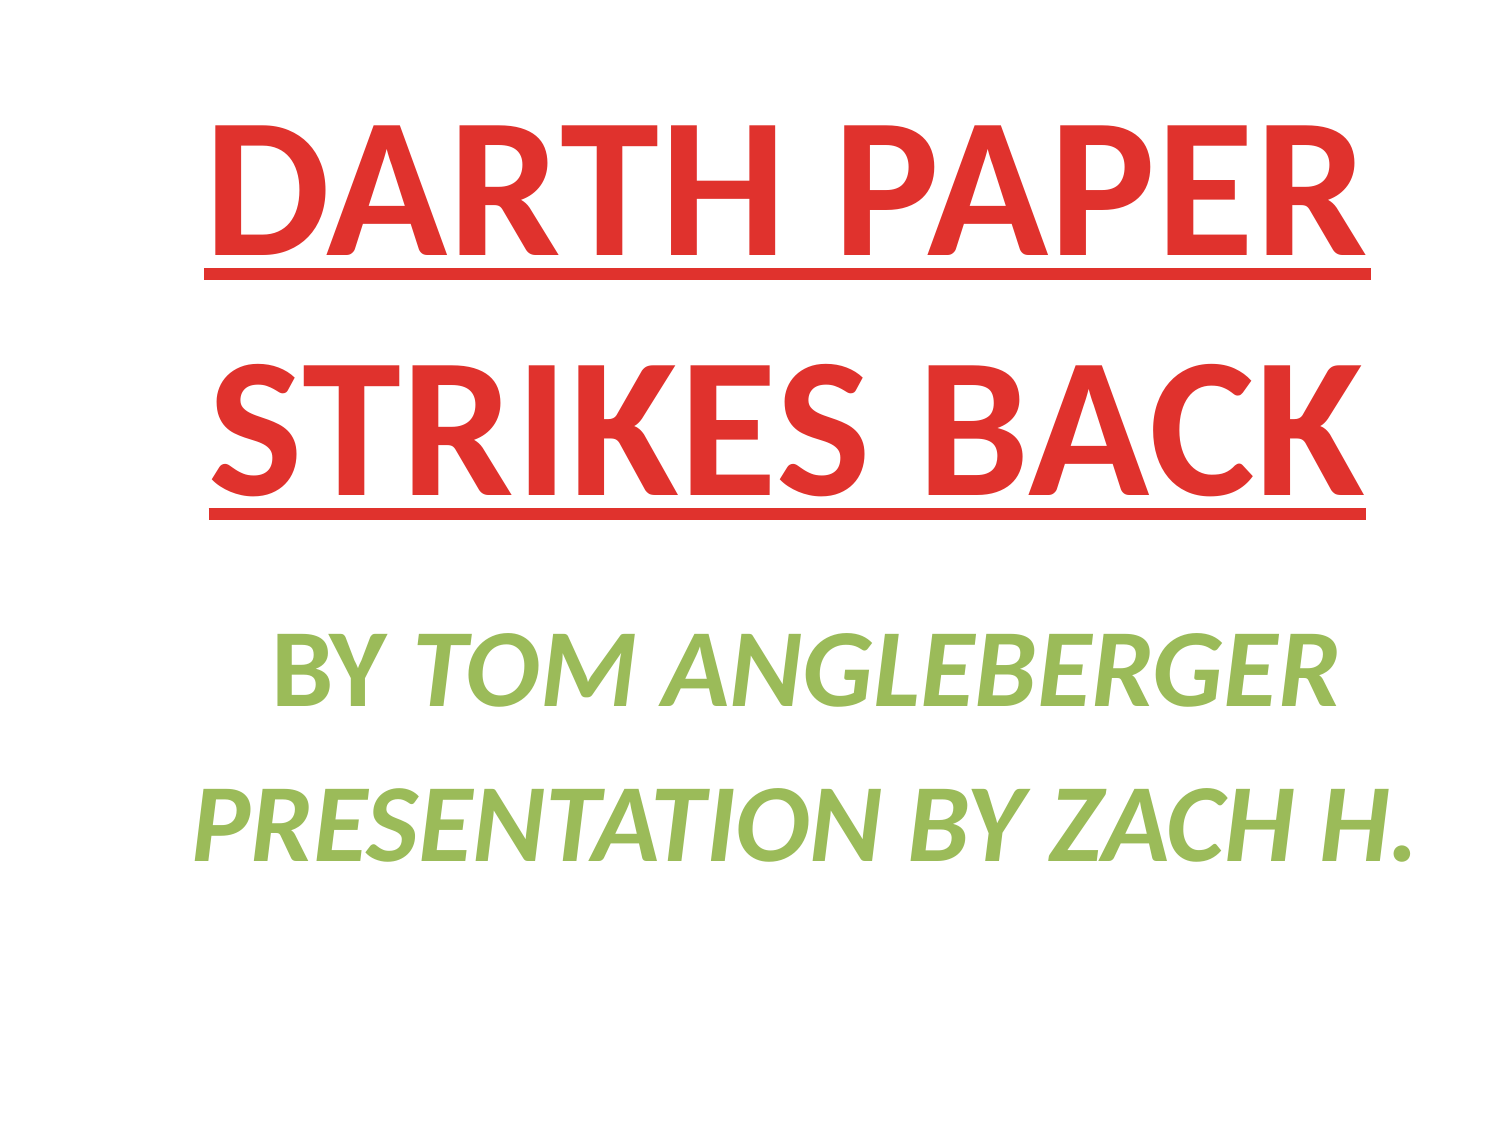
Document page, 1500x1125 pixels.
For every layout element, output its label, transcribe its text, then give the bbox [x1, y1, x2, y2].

title DARTH PAPER STRIKES BACK [75, 0, 1500, 591]
subtitle BY TOM ANGLEBERGER PRESENTATION BY ZACH H. [162, 587, 1450, 1013]
